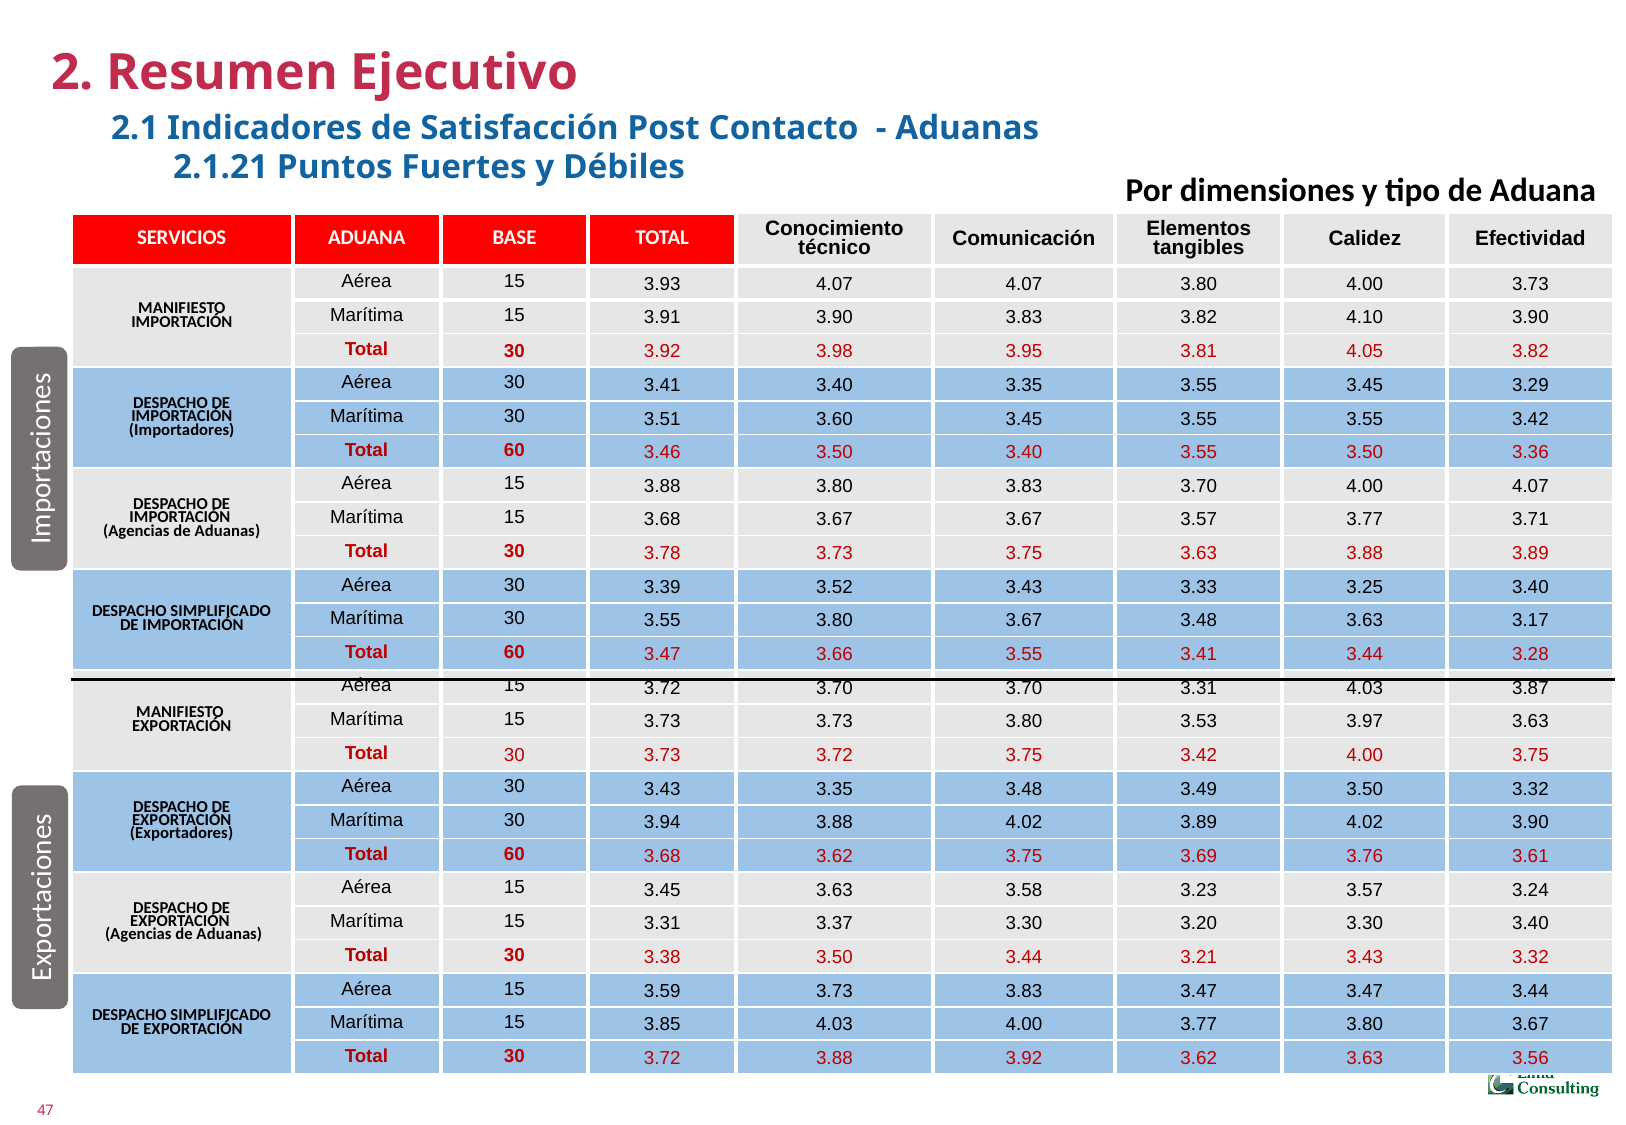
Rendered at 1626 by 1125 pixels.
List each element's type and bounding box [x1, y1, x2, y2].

table_cell [1284, 681, 1445, 703]
table_header [590, 215, 734, 264]
table_cell [443, 503, 586, 535]
table_cell [1284, 637, 1445, 669]
table_cell [1449, 705, 1612, 737]
table_cell [1449, 469, 1612, 501]
table_cell [1284, 873, 1445, 905]
table_cell [443, 738, 586, 770]
table_cell [1117, 705, 1280, 737]
table_cell [443, 268, 586, 298]
table_cell [738, 873, 931, 905]
table_cell [1117, 435, 1280, 467]
table_cell [1449, 503, 1612, 535]
table_cell [590, 681, 734, 703]
table_cell [590, 974, 734, 1006]
table_cell [1117, 268, 1280, 298]
table_cell [443, 435, 586, 467]
table_cell [443, 873, 586, 905]
table_cell [1117, 469, 1280, 501]
table_cell [443, 907, 586, 939]
table_cell [935, 435, 1113, 467]
table_cell [1117, 1008, 1280, 1039]
table_cell [1117, 772, 1280, 804]
table_cell [738, 671, 931, 678]
table_header [443, 215, 586, 264]
table_cell [73, 268, 291, 366]
table_cell [590, 738, 734, 770]
table_cell [1117, 839, 1280, 871]
table_cell [935, 570, 1113, 602]
table_cell [738, 536, 931, 568]
table_cell [1117, 503, 1280, 535]
table_cell [1449, 1041, 1612, 1073]
table_cell [295, 503, 439, 535]
table_cell [73, 873, 291, 972]
table_cell [738, 1041, 931, 1073]
table_cell [935, 268, 1113, 298]
table_cell [295, 435, 439, 467]
table_cell [1117, 806, 1280, 838]
table_cell [1284, 806, 1445, 838]
table_cell [935, 1041, 1113, 1073]
table_cell [295, 368, 439, 400]
table_cell [295, 402, 439, 434]
table_cell [1117, 334, 1280, 366]
table_cell [295, 570, 439, 602]
table_cell [1284, 1008, 1445, 1039]
table_cell [1449, 435, 1612, 467]
table_cell [738, 681, 931, 703]
table_cell [590, 268, 734, 298]
table_cell [1449, 536, 1612, 568]
table_cell [443, 940, 586, 972]
table_cell [590, 368, 734, 400]
table_cell [1449, 671, 1612, 678]
table_cell [73, 368, 291, 467]
table_cell [1284, 907, 1445, 939]
table_cell [295, 873, 439, 905]
table_cell [443, 402, 586, 434]
table_cell [1117, 907, 1280, 939]
table_cell [1449, 402, 1612, 434]
table_cell [73, 974, 291, 1073]
table_cell [1449, 806, 1612, 838]
table_cell [295, 302, 439, 333]
table_header [738, 216, 931, 264]
table_cell [1284, 738, 1445, 770]
table_cell [295, 268, 439, 298]
table_cell [738, 570, 931, 602]
table_cell [1449, 268, 1612, 298]
table_cell [590, 435, 734, 467]
table_cell [590, 503, 734, 535]
table_cell [1284, 604, 1445, 636]
table_cell [935, 536, 1113, 568]
table_cell [1449, 604, 1612, 636]
table_cell [1284, 469, 1445, 501]
table_cell [590, 806, 734, 838]
table_cell [590, 907, 734, 939]
table_cell [1284, 705, 1445, 737]
table_cell [738, 637, 931, 669]
table_cell [935, 738, 1113, 770]
table_cell [443, 1041, 586, 1073]
table_cell [590, 839, 734, 871]
table_cell [295, 705, 439, 737]
table_cell [738, 368, 931, 400]
table_cell [443, 536, 586, 568]
table_cell [935, 974, 1113, 1006]
table_cell [73, 570, 291, 669]
table_cell [443, 671, 586, 678]
table_cell [295, 334, 439, 366]
table_cell [295, 681, 439, 703]
table_cell [935, 671, 1113, 678]
table_cell [590, 570, 734, 602]
table_cell [738, 907, 931, 939]
table_cell [295, 637, 439, 669]
table_cell [443, 570, 586, 602]
table_cell [738, 772, 931, 804]
table_cell [738, 839, 931, 871]
table_cell [1284, 302, 1445, 333]
table_cell [935, 1008, 1113, 1039]
table_cell [443, 681, 586, 703]
table_header [295, 215, 439, 264]
table_cell [443, 604, 586, 636]
table_cell [1449, 570, 1612, 602]
table_cell [1449, 772, 1612, 804]
table_cell [443, 1008, 586, 1039]
table_cell [935, 772, 1113, 804]
table_cell [295, 738, 439, 770]
table_cell [935, 907, 1113, 939]
table_cell [1117, 570, 1280, 602]
table_cell [1284, 334, 1445, 366]
table_cell [935, 681, 1113, 703]
table_cell [935, 302, 1113, 333]
table_cell [1449, 974, 1612, 1006]
table_cell [1117, 738, 1280, 770]
table_cell [738, 705, 931, 737]
table_cell [1449, 368, 1612, 400]
table_cell [443, 806, 586, 838]
table_cell [73, 681, 291, 770]
table_cell [1117, 681, 1280, 703]
table_cell [295, 974, 439, 1006]
table_cell [295, 772, 439, 804]
table_cell [1284, 368, 1445, 400]
table_cell [590, 1041, 734, 1073]
table_header [935, 216, 1113, 264]
table_cell [1449, 738, 1612, 770]
table_cell [738, 974, 931, 1006]
table_cell [295, 940, 439, 972]
table_cell [738, 334, 931, 366]
table_cell [1449, 681, 1612, 703]
table_cell [1117, 974, 1280, 1006]
table_cell [73, 772, 291, 871]
table_cell [295, 536, 439, 568]
table_header [1284, 216, 1445, 264]
table_cell [738, 604, 931, 636]
table_cell [738, 503, 931, 535]
table_cell [443, 772, 586, 804]
table_cell [935, 368, 1113, 400]
table_cell [1284, 1041, 1445, 1073]
table_cell [1284, 839, 1445, 871]
table_cell [738, 435, 931, 467]
table_cell [590, 772, 734, 804]
table_cell [1449, 302, 1612, 333]
table_cell [1117, 940, 1280, 972]
table_header [73, 215, 291, 264]
table_cell [590, 604, 734, 636]
table_cell [935, 402, 1113, 434]
table_cell [443, 368, 586, 400]
text_box [11, 346, 68, 571]
table_cell [73, 671, 291, 678]
table_cell [935, 705, 1113, 737]
table_cell [443, 302, 586, 333]
table_cell [738, 1008, 931, 1039]
table_cell [443, 839, 586, 871]
table_cell [935, 940, 1113, 972]
table_cell [935, 469, 1113, 501]
table_cell [1284, 536, 1445, 568]
table_header [1449, 216, 1612, 264]
table_cell [1284, 570, 1445, 602]
table_cell [590, 705, 734, 737]
table_cell [1449, 1008, 1612, 1039]
table_cell [738, 302, 931, 333]
table_cell [1449, 334, 1612, 366]
table_cell [1117, 536, 1280, 568]
table_cell [1284, 671, 1445, 678]
table_cell [295, 1041, 439, 1073]
table_cell [935, 334, 1113, 366]
table_cell [443, 334, 586, 366]
table_cell [590, 637, 734, 669]
table_cell [1284, 940, 1445, 972]
table_cell [295, 907, 439, 939]
table_cell [295, 671, 439, 678]
table_cell [935, 604, 1113, 636]
table_cell [738, 268, 931, 298]
table_cell [1284, 435, 1445, 467]
table_cell [73, 469, 291, 568]
table_cell [1284, 268, 1445, 298]
picture [1488, 1075, 1599, 1097]
table_cell [1117, 1041, 1280, 1073]
table_cell [738, 940, 931, 972]
table_cell [590, 402, 734, 434]
table_cell [1284, 772, 1445, 804]
table_cell [1117, 671, 1280, 678]
table_cell [738, 402, 931, 434]
table_cell [590, 1008, 734, 1039]
table_cell [1449, 873, 1612, 905]
table_cell [590, 940, 734, 972]
table_cell [1284, 402, 1445, 434]
table_cell [1117, 873, 1280, 905]
table_cell [1117, 302, 1280, 333]
table_cell [935, 806, 1113, 838]
table_cell [1449, 839, 1612, 871]
table_cell [443, 705, 586, 737]
text_box [666, 160, 1612, 216]
table_cell [443, 469, 586, 501]
table_cell [935, 637, 1113, 669]
table_cell [295, 806, 439, 838]
table_cell [935, 503, 1113, 535]
table_cell [1117, 637, 1280, 669]
table_cell [590, 873, 734, 905]
table_cell [590, 536, 734, 568]
table_cell [738, 738, 931, 770]
table_cell [590, 302, 734, 333]
table_cell [1117, 604, 1280, 636]
table_cell [590, 469, 734, 501]
table_cell [295, 604, 439, 636]
table_cell [295, 839, 439, 871]
table_cell [1117, 402, 1280, 434]
table_cell [295, 469, 439, 501]
table_cell [443, 637, 586, 669]
title [35, 36, 1585, 196]
text_box [11, 785, 69, 1010]
table_cell [1449, 907, 1612, 939]
table_cell [1284, 503, 1445, 535]
table_header [1117, 216, 1280, 264]
table_cell [295, 1008, 439, 1039]
table_cell [1284, 974, 1445, 1006]
table_cell [1117, 368, 1280, 400]
table_cell [738, 806, 931, 838]
table_cell [590, 334, 734, 366]
table_cell [1449, 637, 1612, 669]
table_cell [1449, 940, 1612, 972]
table_cell [590, 671, 734, 678]
table_cell [935, 839, 1113, 871]
table_cell [738, 469, 931, 501]
table_cell [935, 873, 1113, 905]
table_cell [443, 974, 586, 1006]
